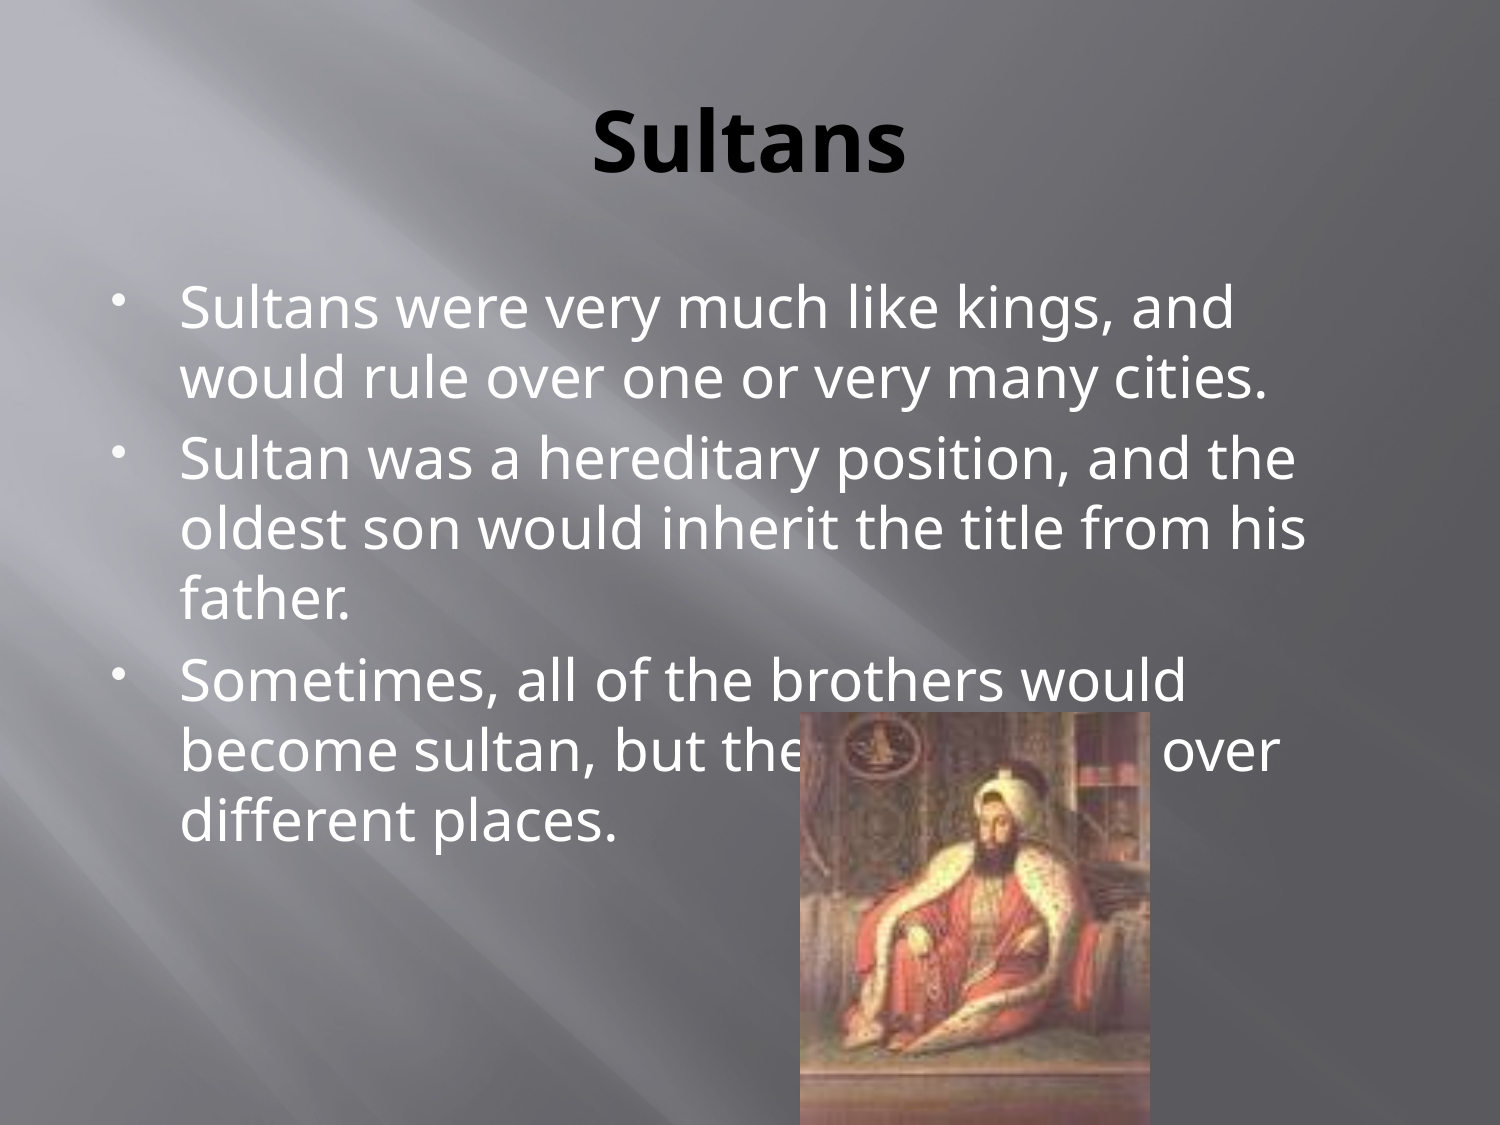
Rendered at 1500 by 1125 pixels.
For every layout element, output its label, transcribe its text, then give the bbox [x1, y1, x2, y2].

picture [799, 712, 1151, 1125]
list Sultans were very much like kings, and would rule over one or very many cities. Sultan was a hereditary position, and the oldest son would inherit the title from his father. Sometimes, all of the brothers would become sultan, but they would rule over different places. [75, 262, 1425, 1035]
title Sultans [75, 45, 1425, 233]
